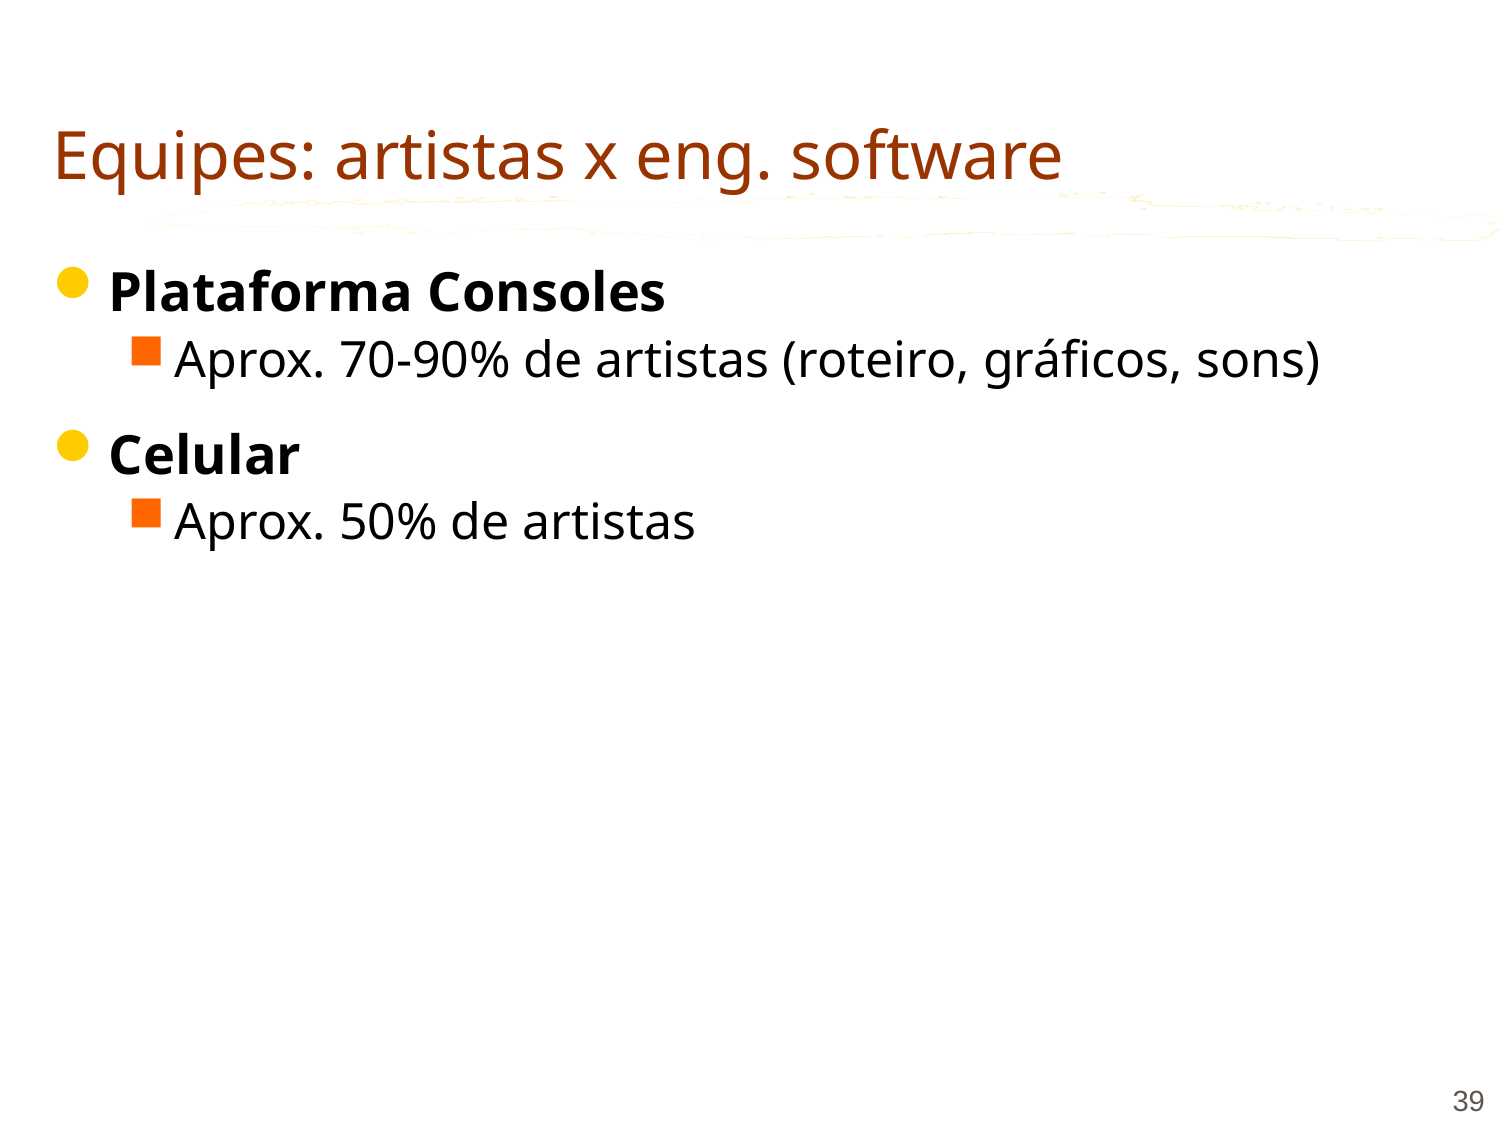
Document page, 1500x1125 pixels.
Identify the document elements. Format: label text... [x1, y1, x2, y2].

list Plataforma Consoles Aprox. 70-90% de artistas (roteiro, gráficos, sons) Celular Aprox. 50% de artistas [37, 249, 1476, 1026]
slide_number 39 [1187, 1049, 1500, 1125]
title Equipes: artistas x eng. software [37, 12, 1434, 201]
